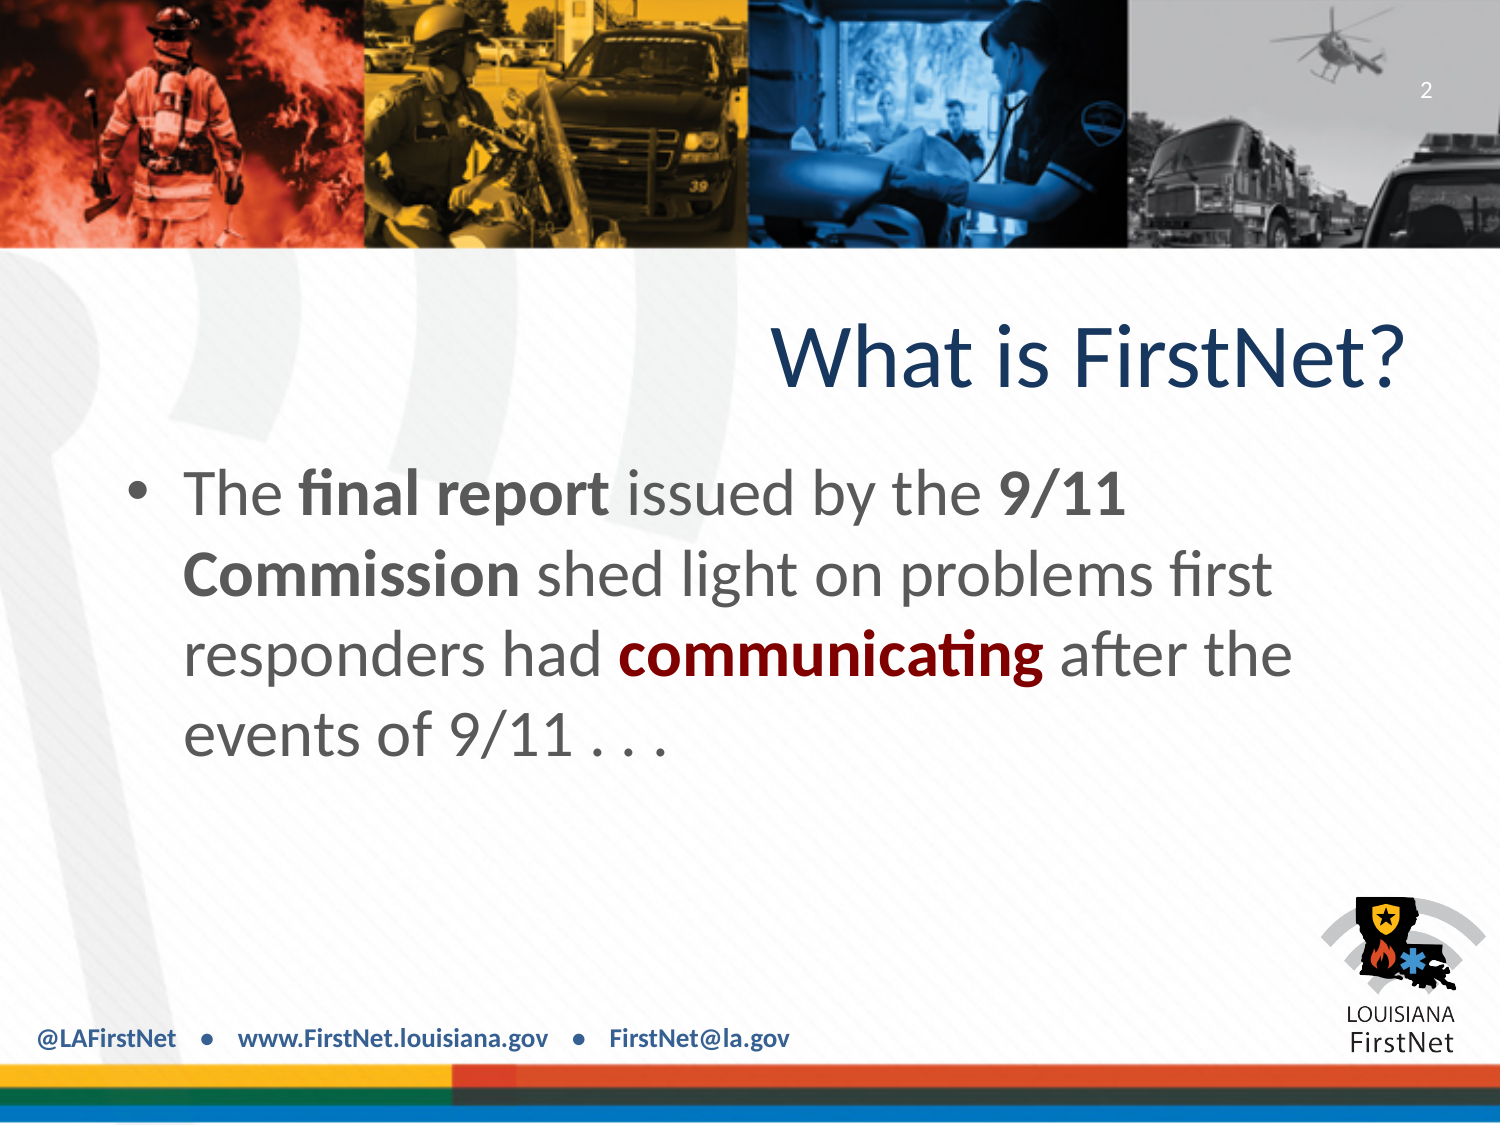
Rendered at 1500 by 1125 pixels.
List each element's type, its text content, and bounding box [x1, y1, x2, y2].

list The final report issued by the 9/11 Commission shed light on problems first responders had communicating after the events of 9/11 . . . [75, 441, 1425, 981]
picture [0, 0, 1500, 1125]
title What is FirstNet? [75, 276, 1425, 425]
slide_number 2 [1127, 31, 1448, 147]
